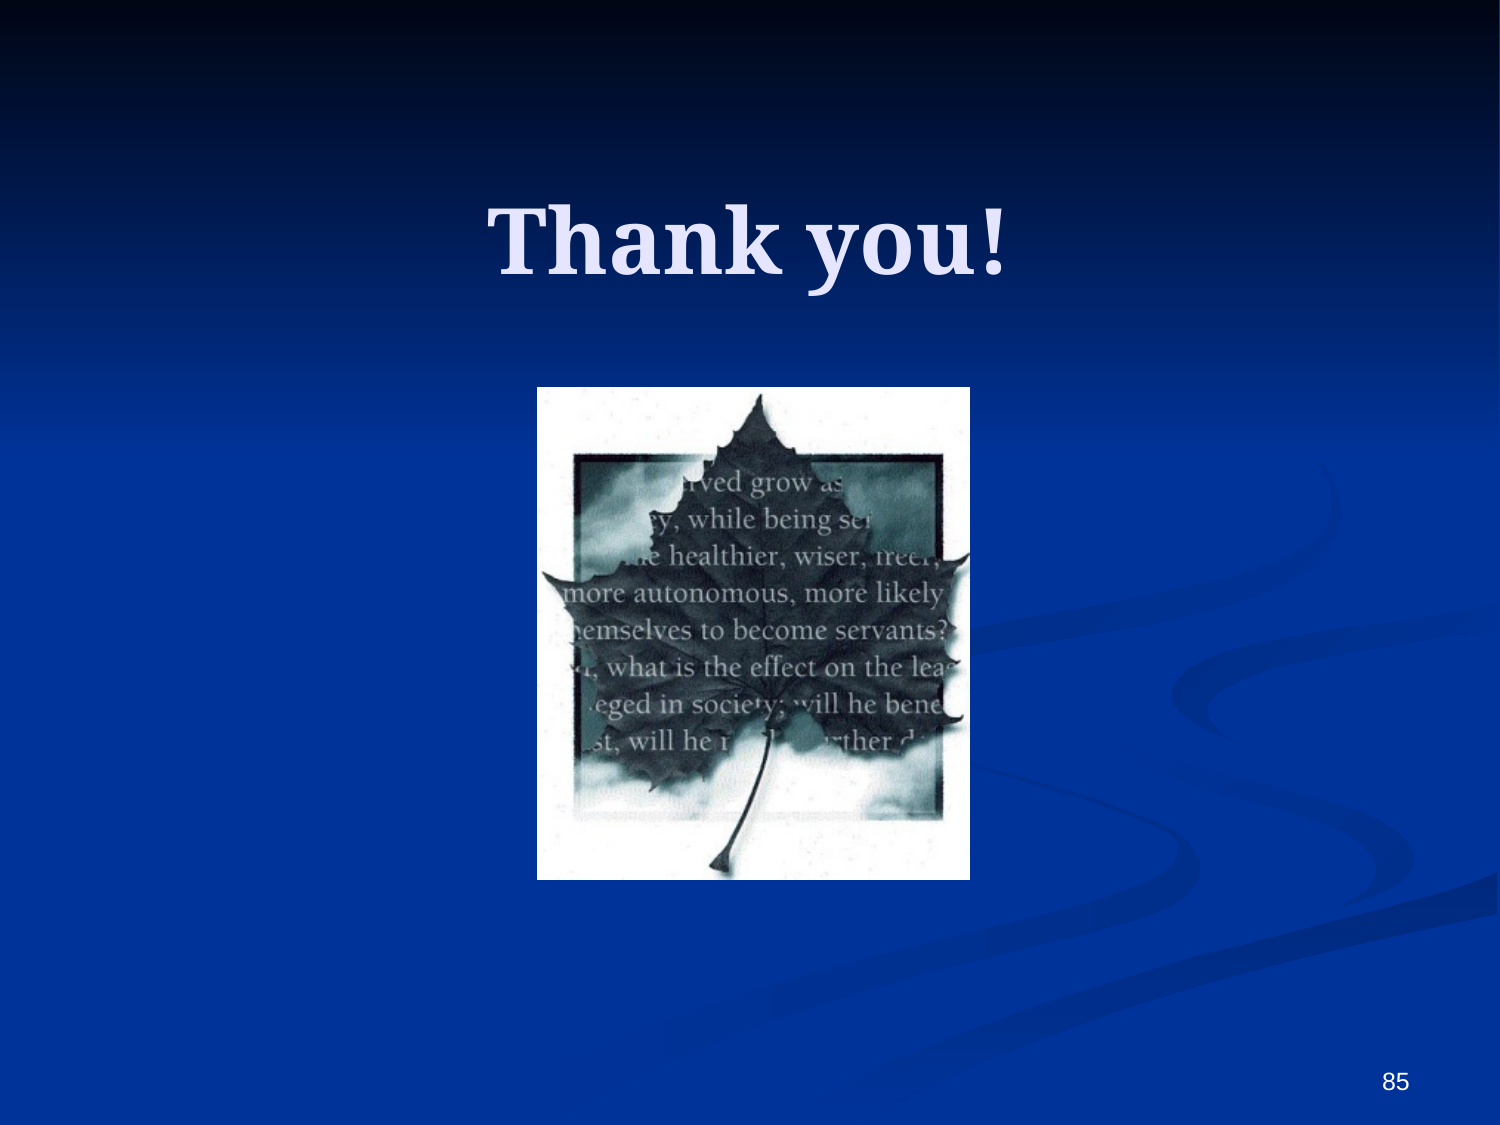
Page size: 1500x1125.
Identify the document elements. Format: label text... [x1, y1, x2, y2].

title Thank you! [74, 112, 1426, 363]
slide_number 85 [1074, 1024, 1426, 1104]
picture [537, 387, 970, 881]
